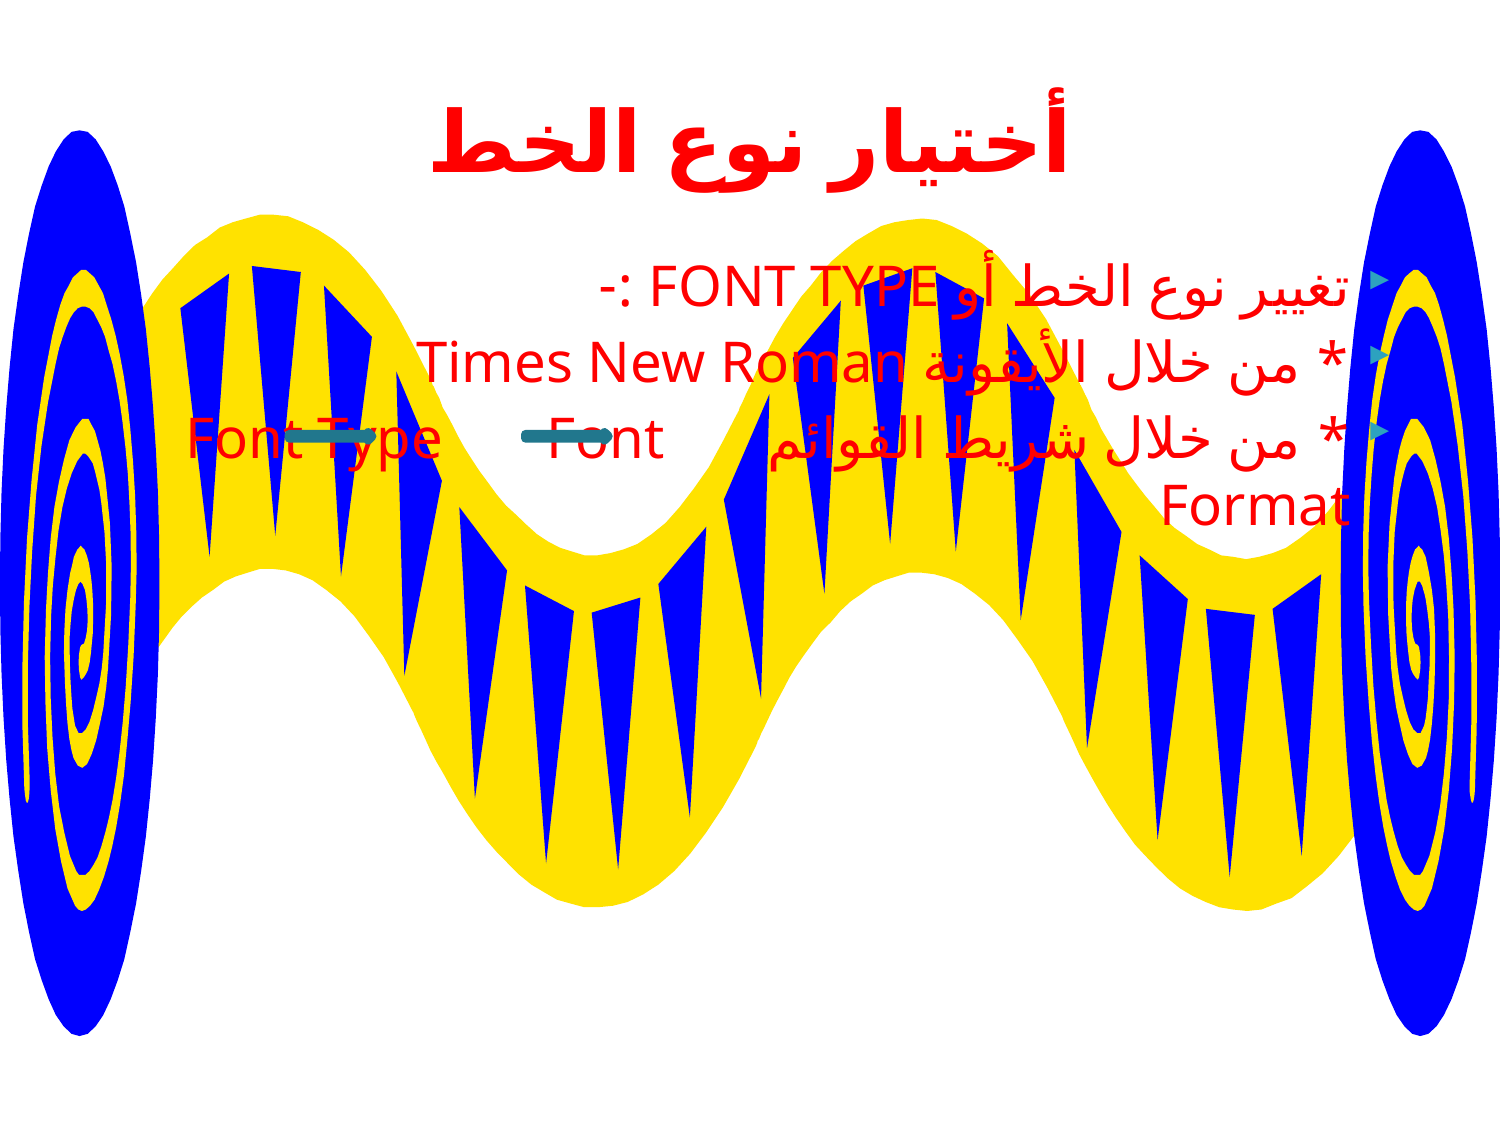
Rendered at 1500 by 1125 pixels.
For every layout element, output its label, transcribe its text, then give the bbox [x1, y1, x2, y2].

text_box [284, 428, 377, 445]
text_box [521, 428, 613, 445]
title أختيار نوع الخط [75, 45, 1425, 233]
list تغيير نوع الخط أو FONT TYPE :- * من خلال الأيقونة Times New Roman * من خلال شريط القوائم Font Type Font Format [75, 243, 1425, 986]
